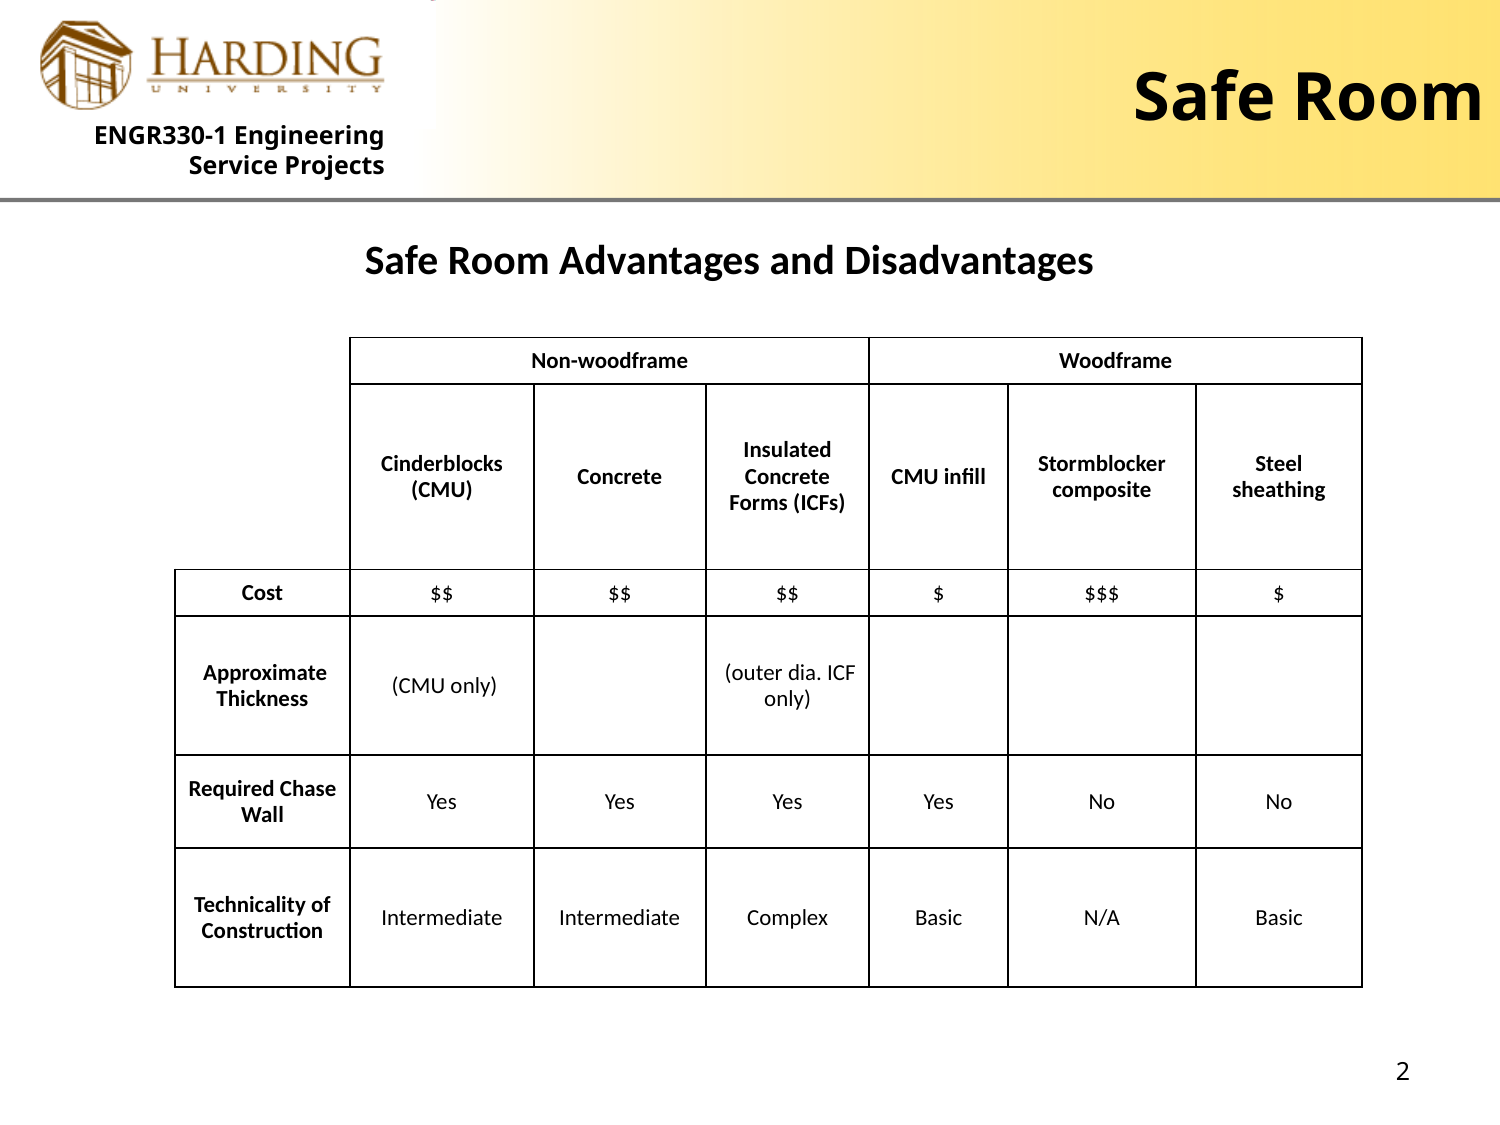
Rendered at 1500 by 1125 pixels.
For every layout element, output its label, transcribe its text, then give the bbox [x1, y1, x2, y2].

title Safe Room [399, 0, 1500, 188]
picture [0, 0, 399, 129]
text_box Safe Room Advantages and Disadvantages [350, 224, 1150, 290]
slide_number 2 [1074, 1042, 1425, 1103]
